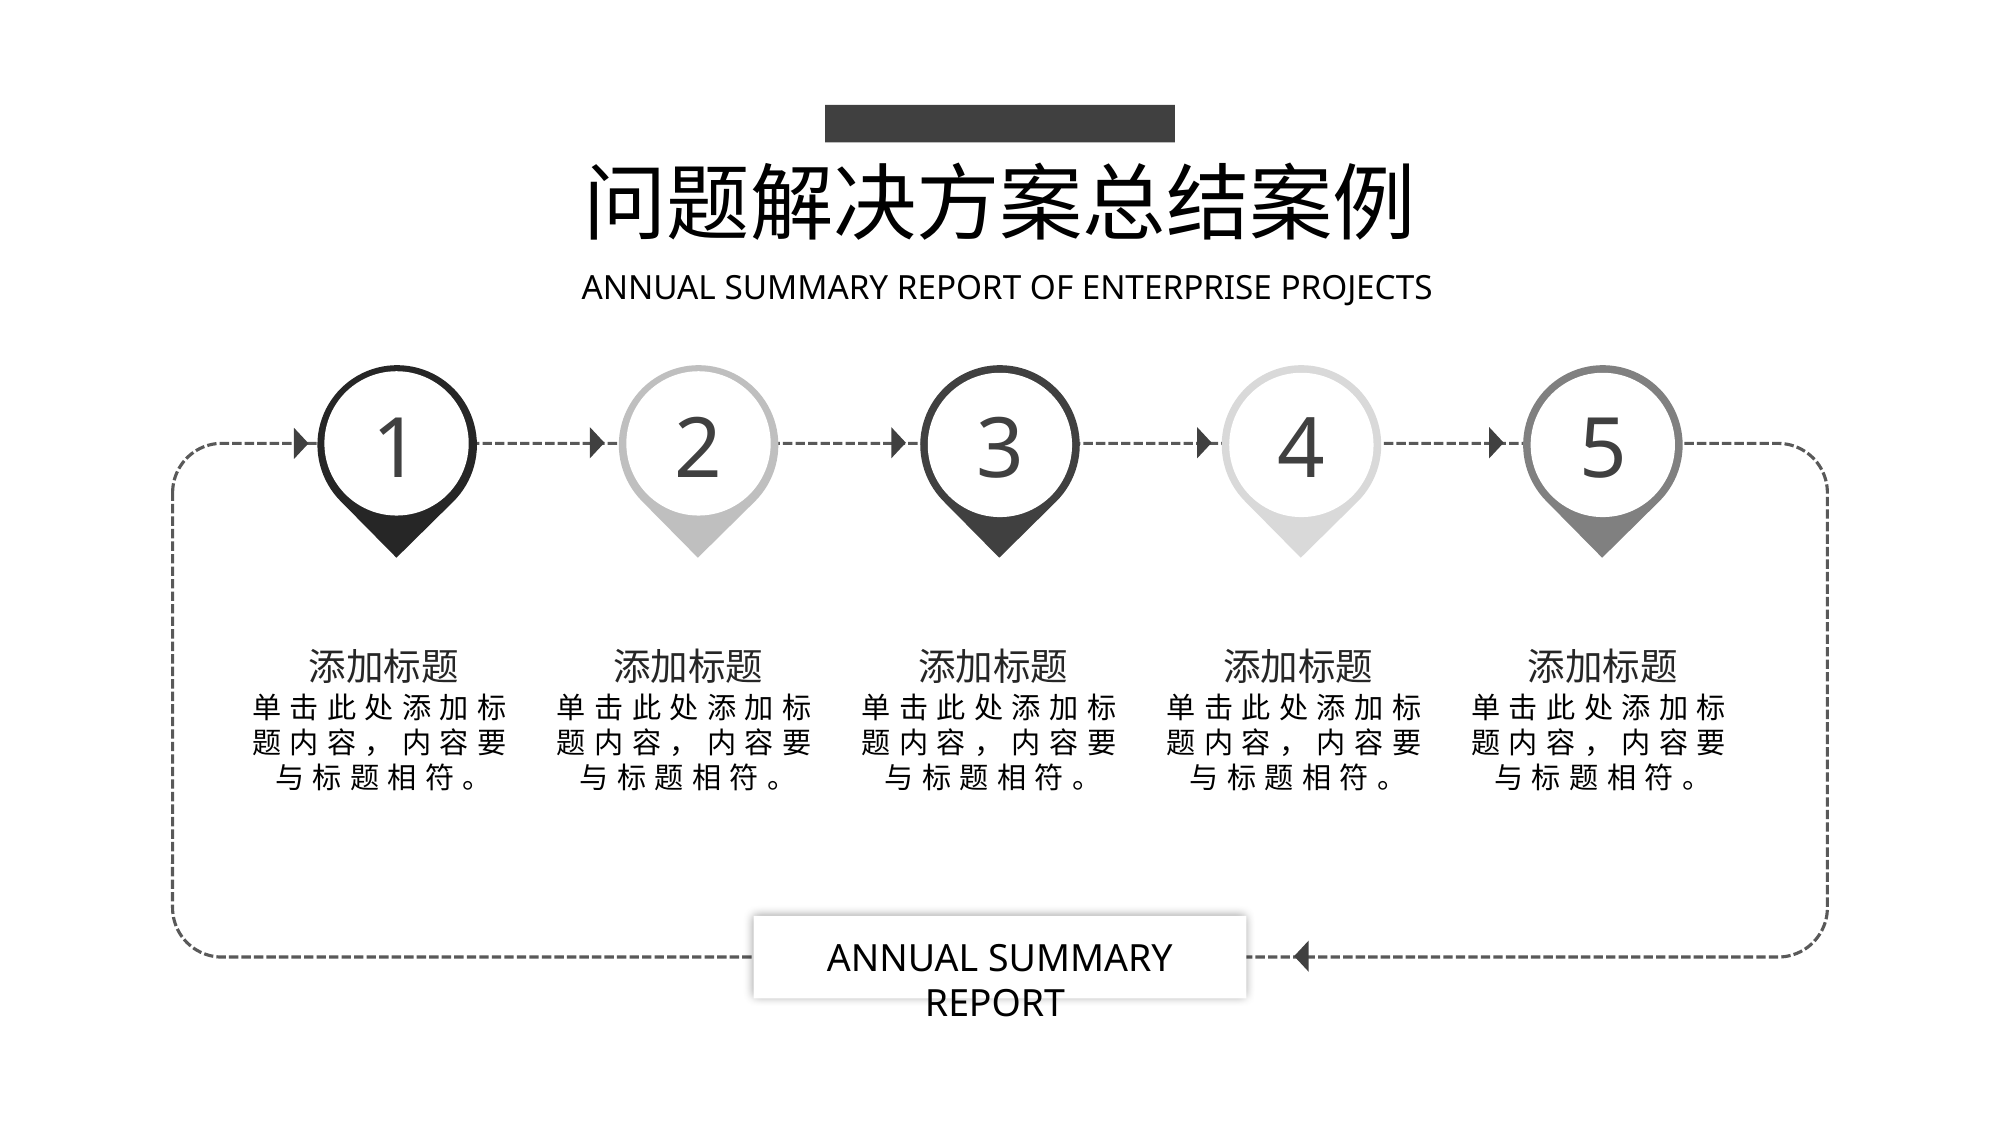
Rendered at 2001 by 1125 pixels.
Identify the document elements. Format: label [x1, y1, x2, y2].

text_box [1212, 365, 1391, 525]
text_box [890, 424, 908, 461]
text_box [588, 424, 606, 461]
text_box [1514, 365, 1693, 525]
text_box [609, 365, 788, 525]
text_box [307, 365, 486, 525]
text_box [1196, 424, 1212, 461]
text_box [842, 635, 1145, 804]
text_box [1488, 424, 1506, 461]
text_box [1145, 635, 1450, 804]
text_box [753, 915, 1247, 1033]
text_box [1292, 937, 1310, 975]
text_box [171, 442, 1829, 959]
text_box [910, 365, 1090, 525]
text_box [824, 104, 1176, 142]
text_box [535, 635, 842, 804]
text_box [230, 635, 535, 804]
text_box [292, 425, 307, 462]
text_box [1450, 635, 1756, 804]
text_box [520, 142, 1480, 315]
